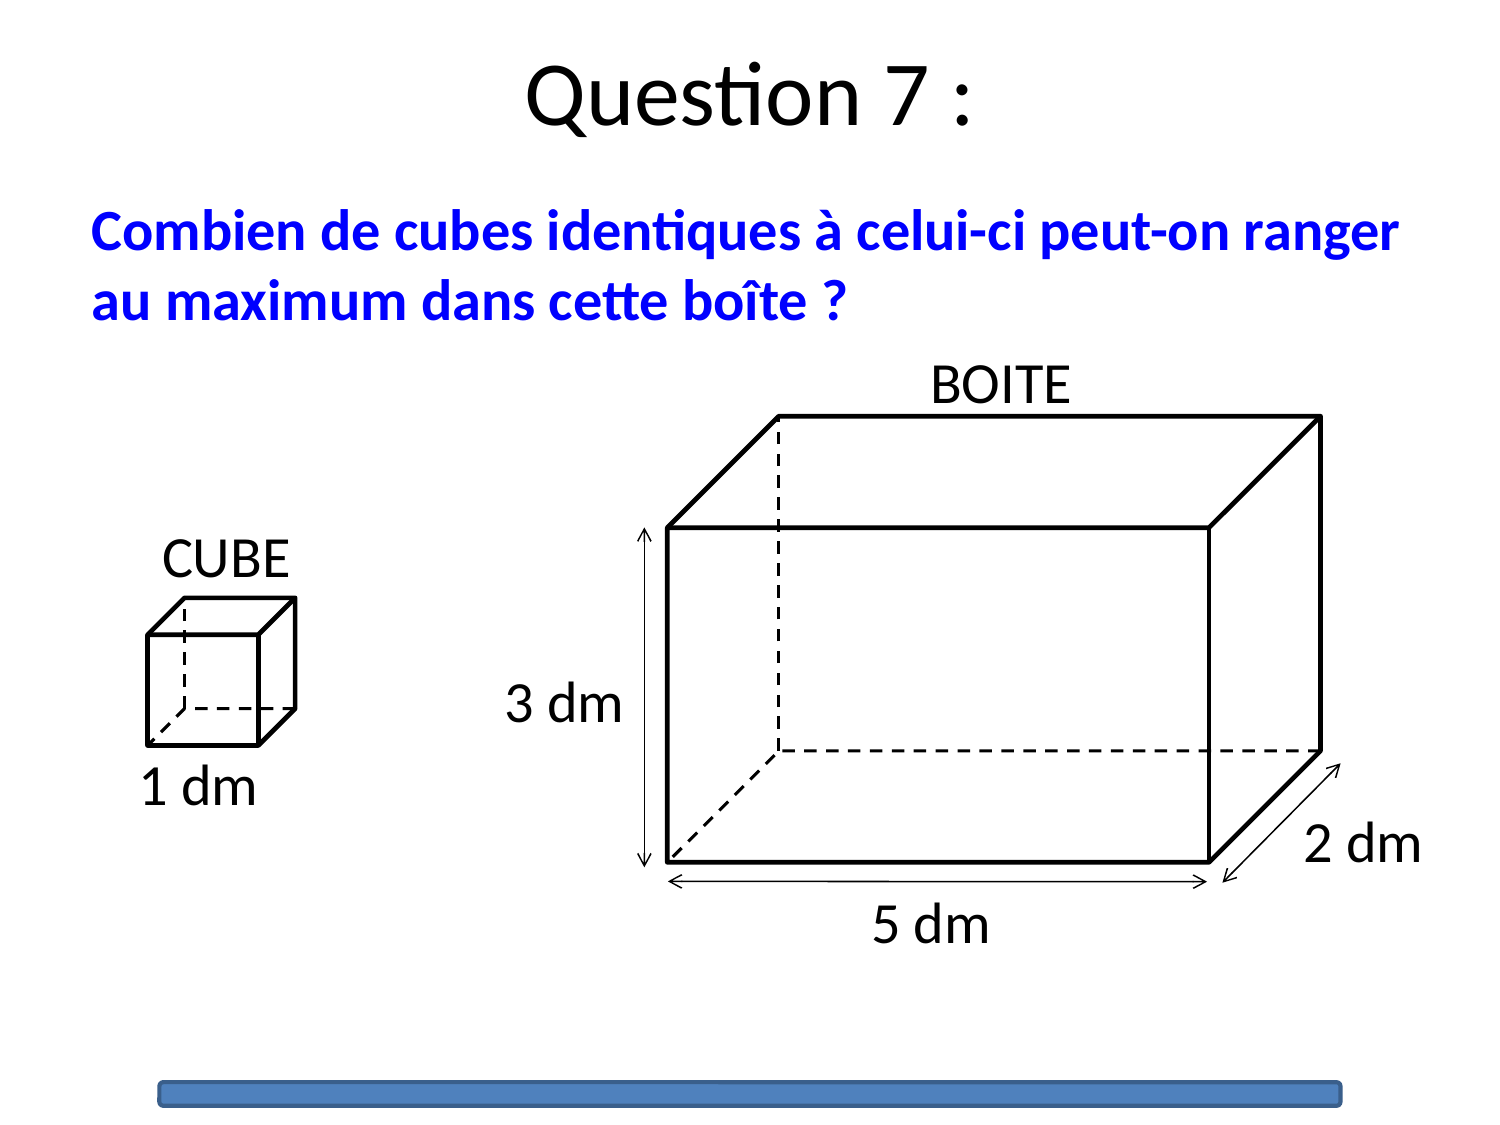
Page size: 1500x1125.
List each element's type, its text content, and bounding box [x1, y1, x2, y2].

text_box [157, 1080, 1343, 1108]
list Combien de cubes identiques à celui-ci peut-on ranger au maximum dans cette boîte ? [76, 184, 1428, 362]
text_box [489, 337, 1321, 965]
title Question 7 : [74, 0, 1426, 184]
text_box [1222, 762, 1341, 883]
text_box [123, 511, 396, 826]
text_box 2 dm [1345, 796, 1500, 882]
